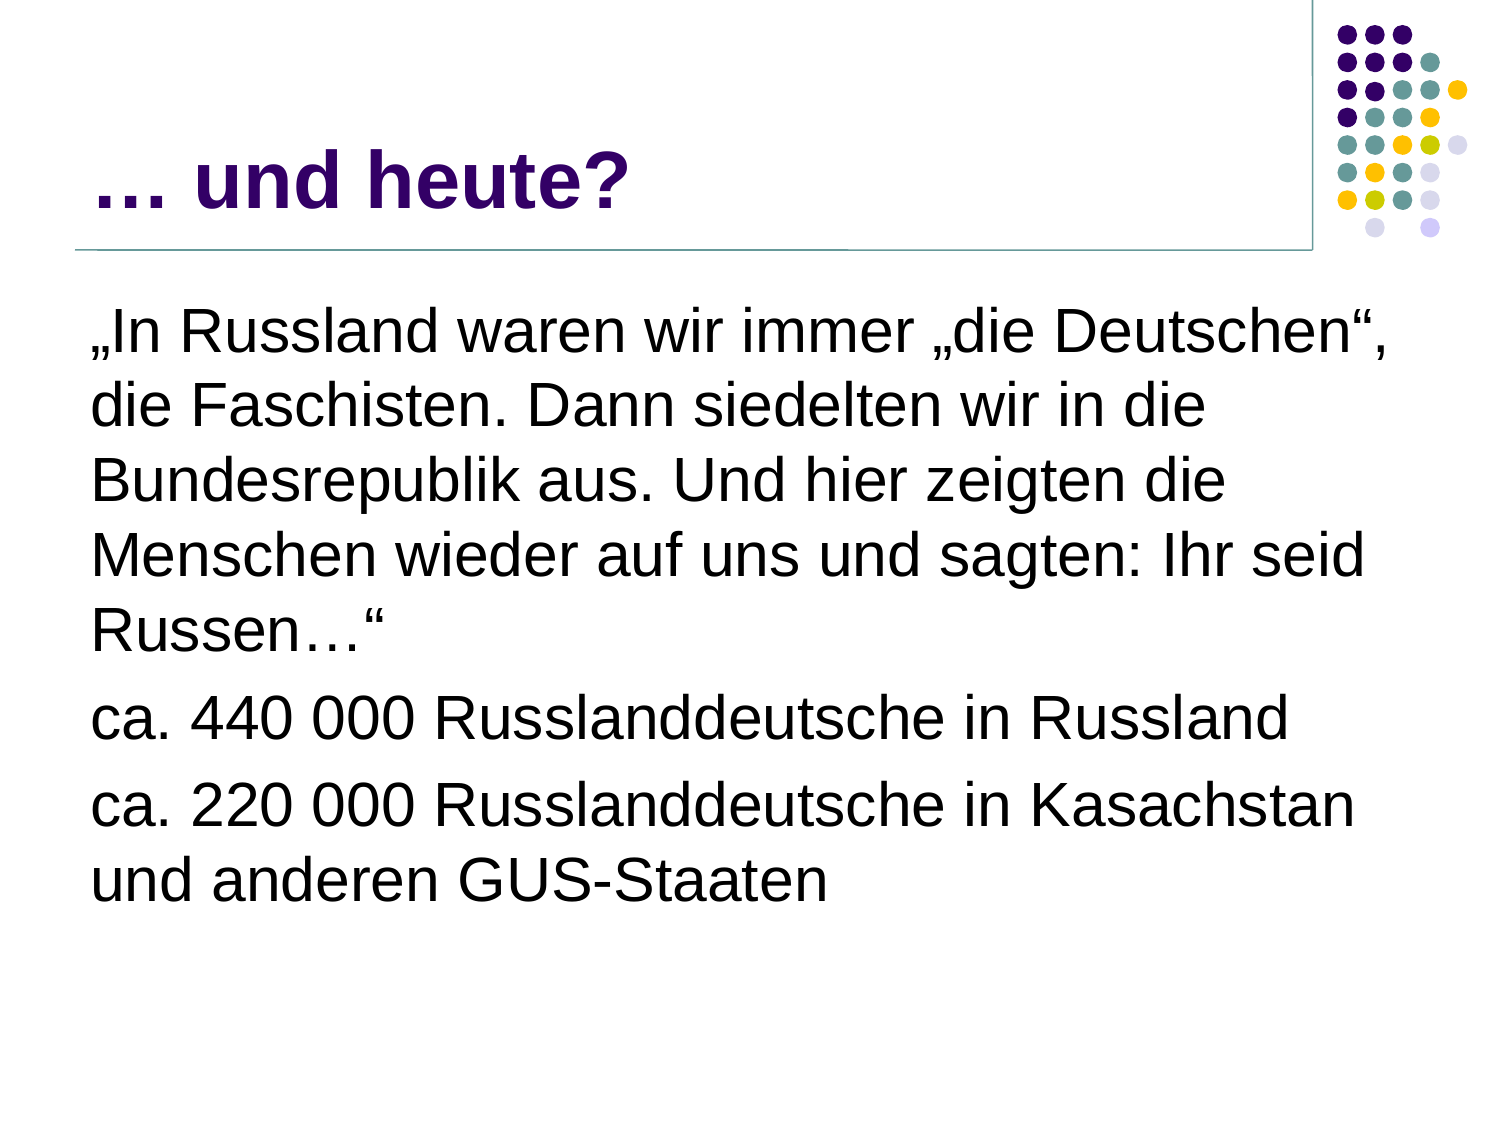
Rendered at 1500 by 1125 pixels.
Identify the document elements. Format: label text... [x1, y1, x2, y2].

title … und heute? [74, 19, 1313, 233]
list „In Russland waren wir immer „die Deutschen“, die Faschisten. Dann siedelten wir in die Bundesrepublik aus. Und hier zeigten die Menschen wieder auf uns und sagten: Ihr seid Russen…“ ca. 440 000 Russlanddeutsche in Russland ca. 220 000 Russlanddeutsche in Kasachstan und anderen GUS-Staaten [74, 281, 1426, 1006]
